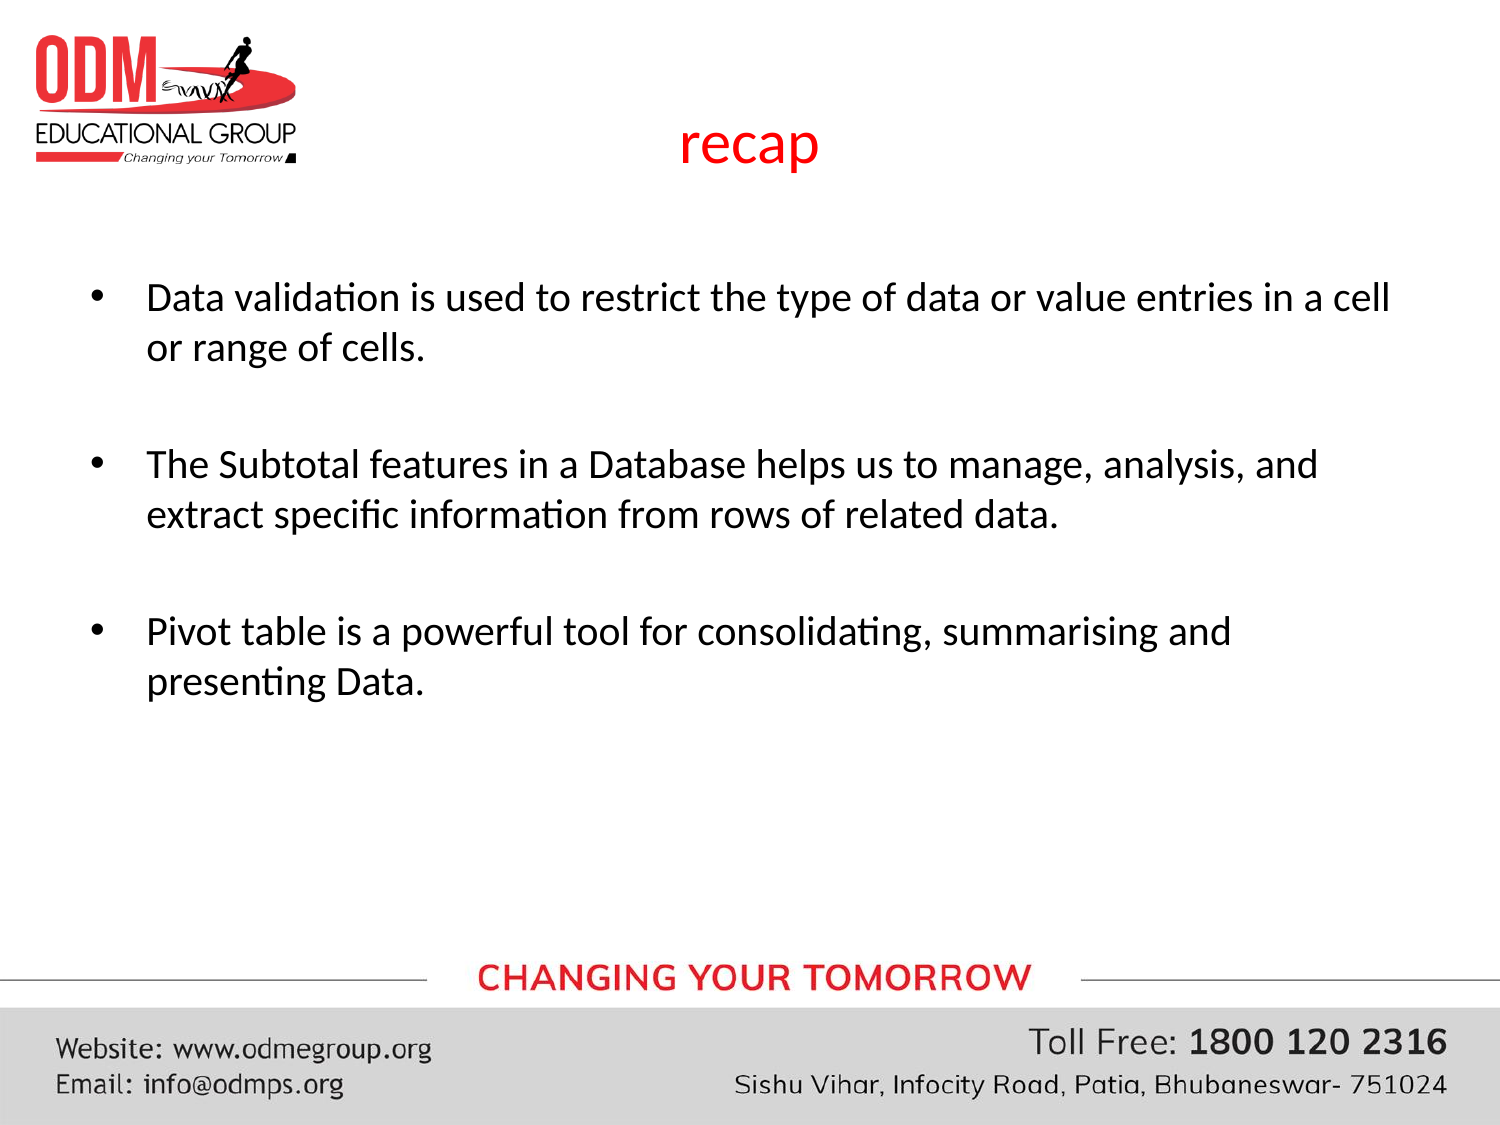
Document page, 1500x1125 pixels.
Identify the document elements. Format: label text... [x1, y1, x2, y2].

picture [36, 35, 296, 164]
list Data validation is used to restrict the type of data or value entries in a cell or range of cells. The Subtotal features in a Database helps us to manage, analysis, and extract specific information from rows of related data. Pivot table is a powerful tool for consolidating, summarising and presenting Data. [75, 262, 1425, 1005]
title recap [75, 45, 1425, 233]
picture [0, 900, 1500, 1125]
